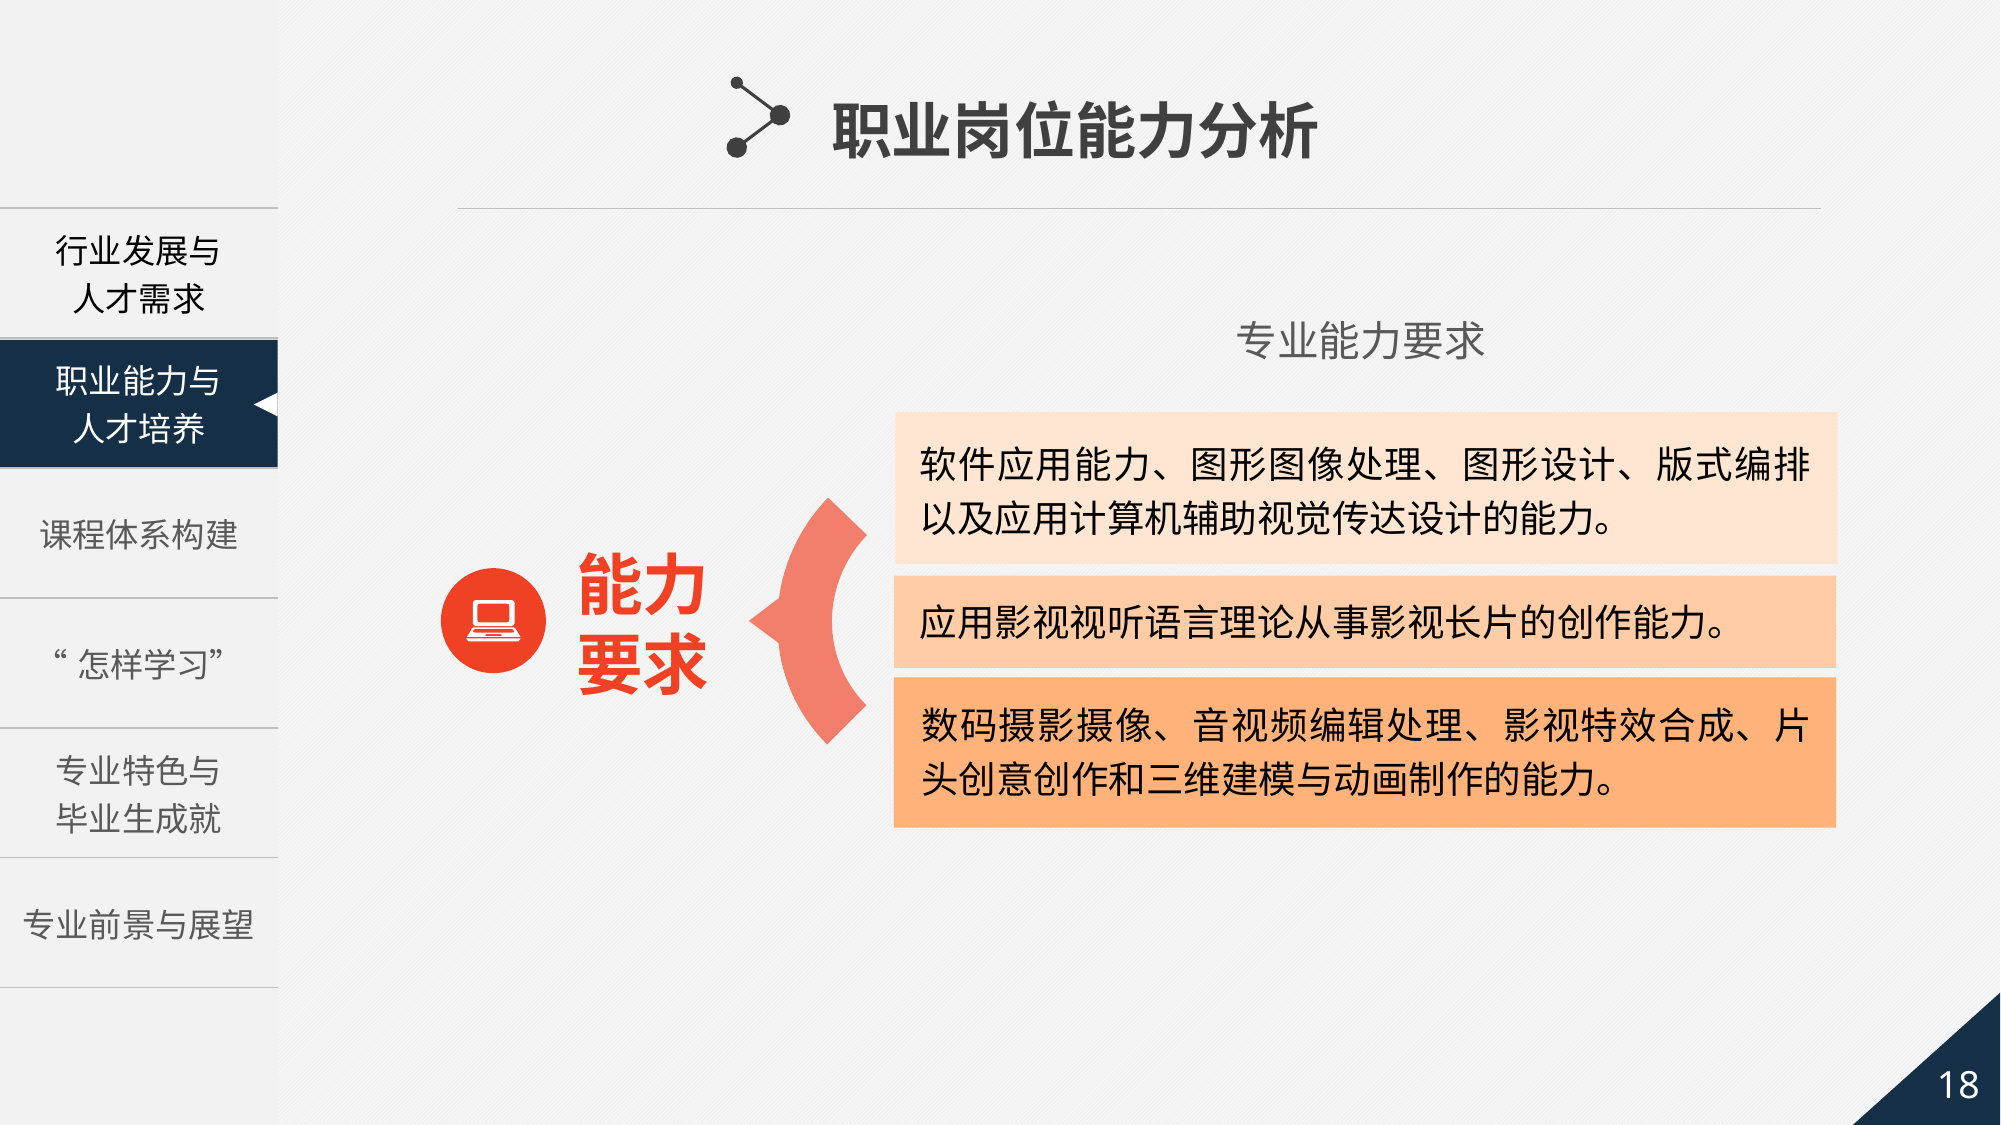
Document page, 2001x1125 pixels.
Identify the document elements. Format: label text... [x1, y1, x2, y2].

text_box 专业能力要求 [1220, 307, 1513, 373]
text_box 应用影视视听语言理论从事影视长片的创作能力。 [904, 586, 1765, 651]
text_box [893, 676, 1837, 829]
text_box [747, 496, 869, 746]
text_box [736, 82, 780, 148]
text_box 职业岗位能力分析 [816, 84, 1335, 173]
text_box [466, 599, 521, 642]
text_box 数码摄影摄像、音视频编辑处理、影视特效合成、片头创意创作和三维建模与动画制作的能力。 [906, 685, 1828, 809]
text_box 软件应用能力、图形图像处理、图形设计、版式编排以及应用计算机辅助视觉传达设计的能力。 [904, 424, 1826, 548]
text_box 能力 要求 [561, 535, 725, 711]
text_box [893, 575, 1837, 669]
text_box [439, 567, 547, 675]
text_box [895, 411, 1839, 565]
